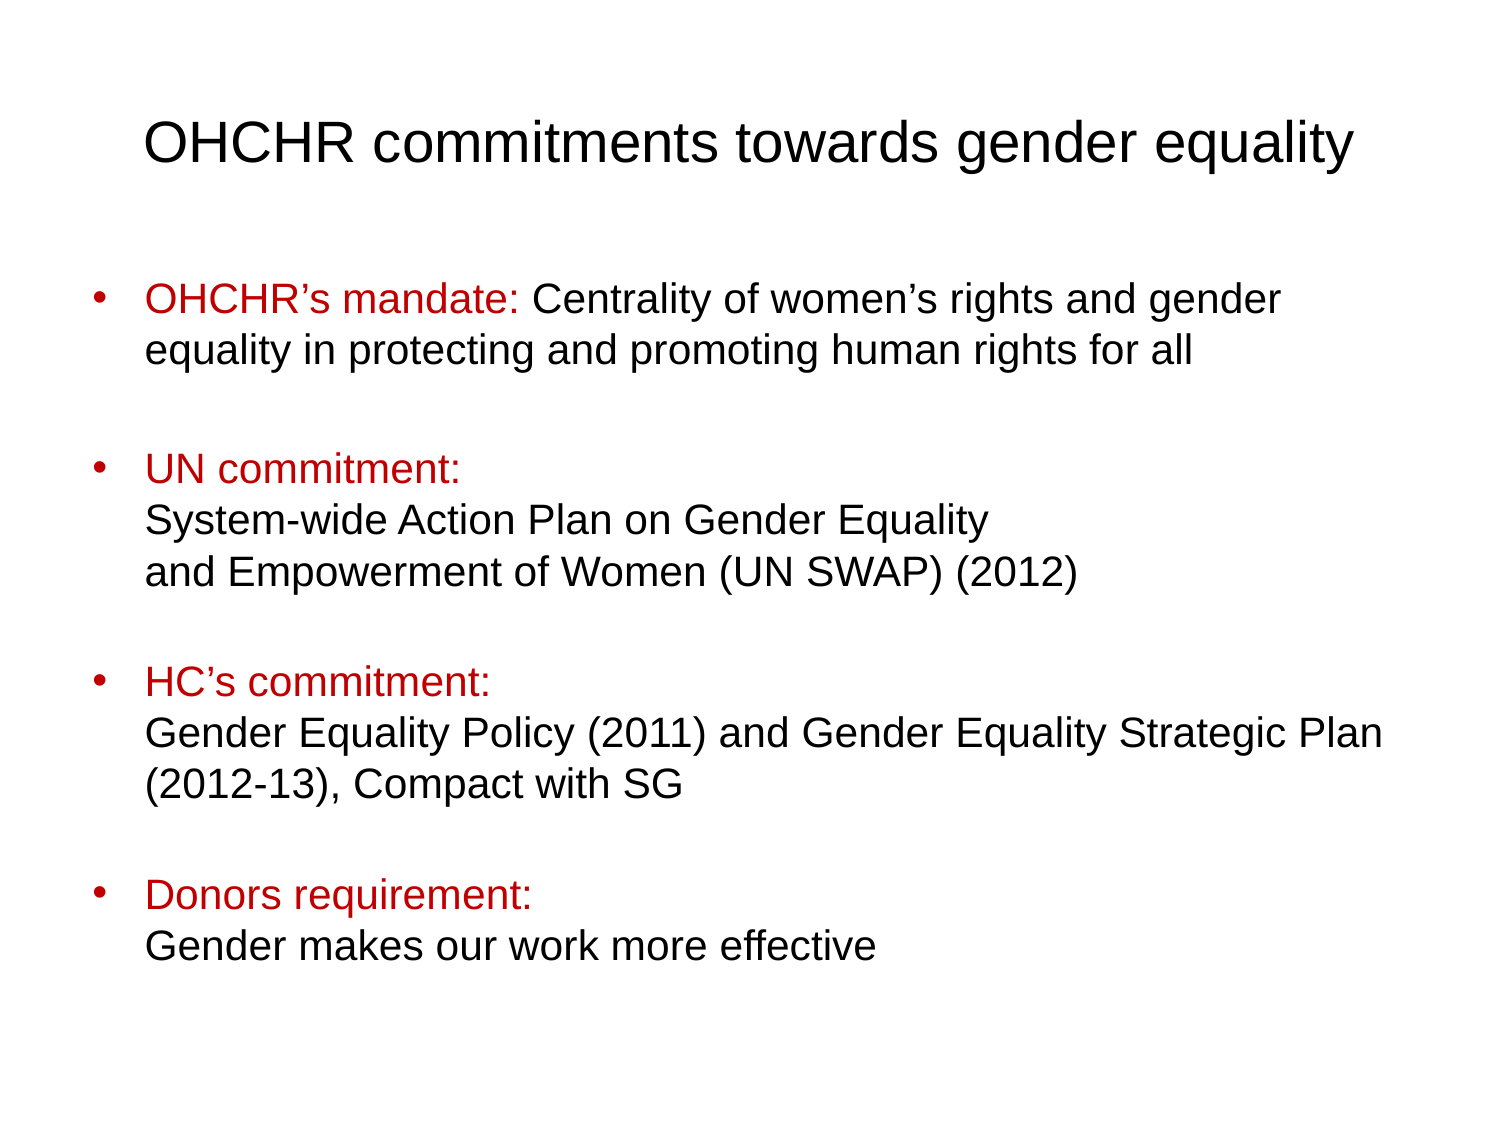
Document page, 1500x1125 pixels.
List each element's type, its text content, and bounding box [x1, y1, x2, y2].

list OHCHR’s mandate: Centrality of women’s rights and gender equality in protecting and promoting human rights for all UN commitment: System-wide Action Plan on Gender Equality and Empowerment of Women (UN SWAP) (2012) HC’s commitment: Gender Equality Policy (2011) and Gender Equality Strategic Plan (2012-13), Compact with SG Donors requirement: Gender makes our work more effective [77, 263, 1448, 982]
title OHCHR commitments towards gender equality [75, 45, 1425, 233]
